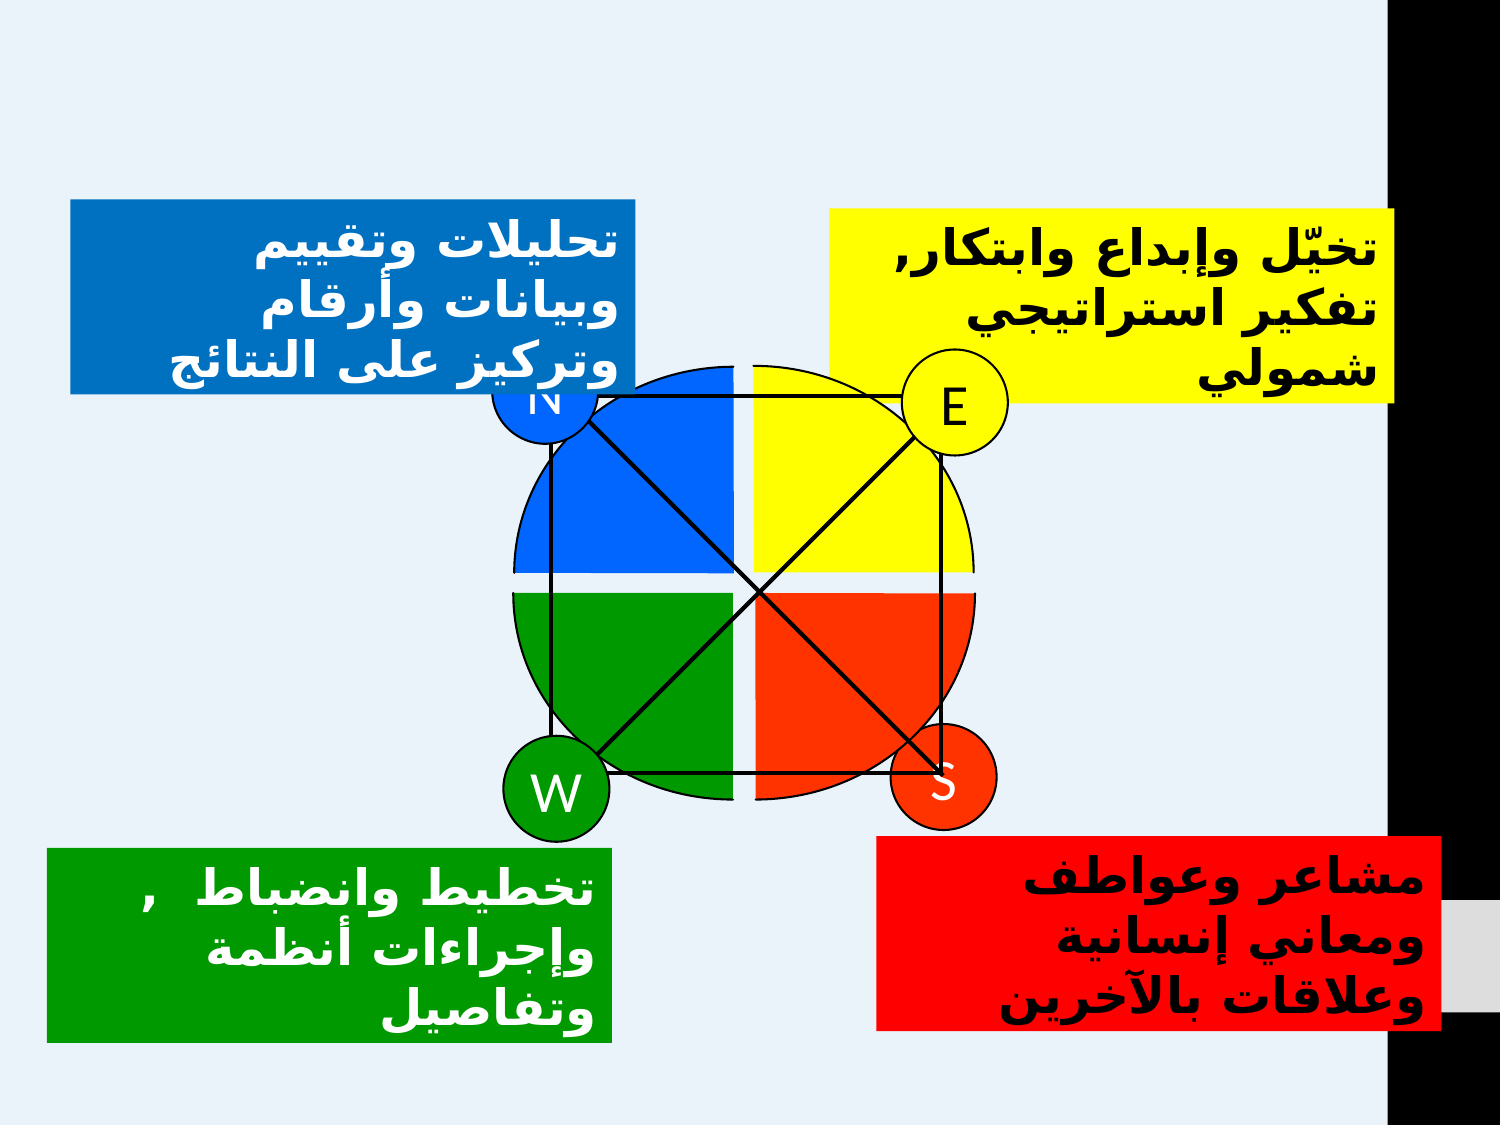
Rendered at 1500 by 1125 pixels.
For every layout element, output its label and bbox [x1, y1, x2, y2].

text_box [46, 198, 1442, 985]
